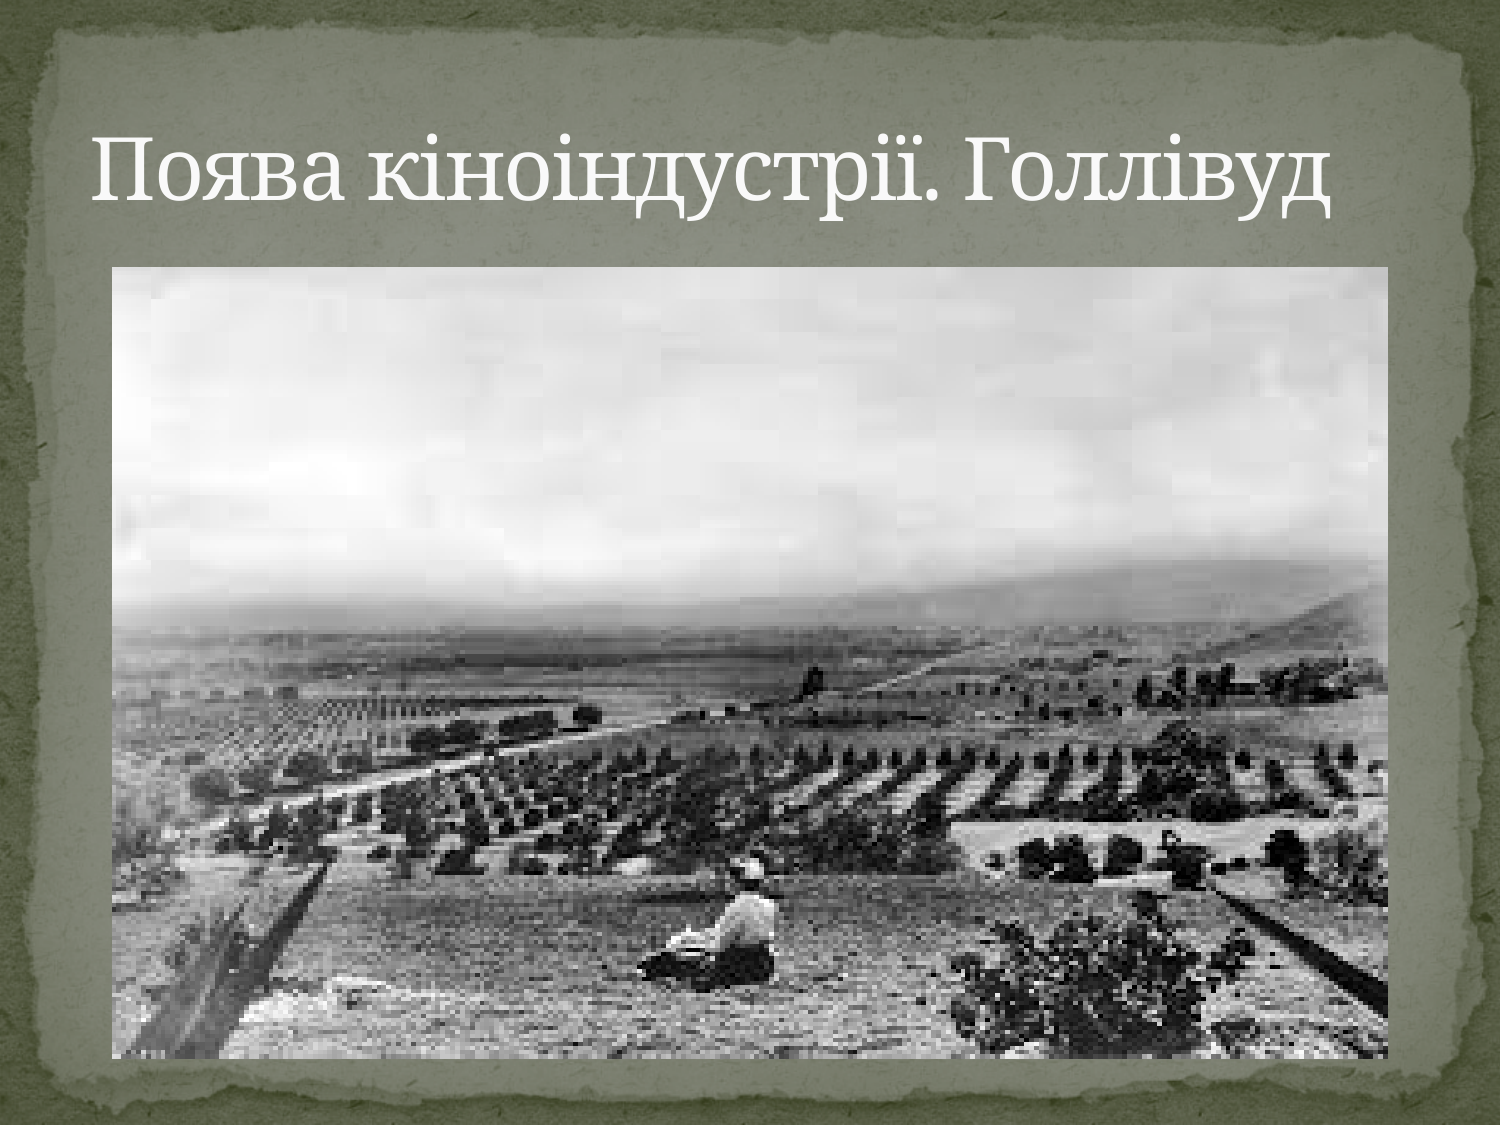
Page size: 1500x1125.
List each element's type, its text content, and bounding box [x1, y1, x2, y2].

title Поява кіноіндустрії. Голлівуд [74, 24, 1425, 225]
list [115, 270, 1386, 1057]
